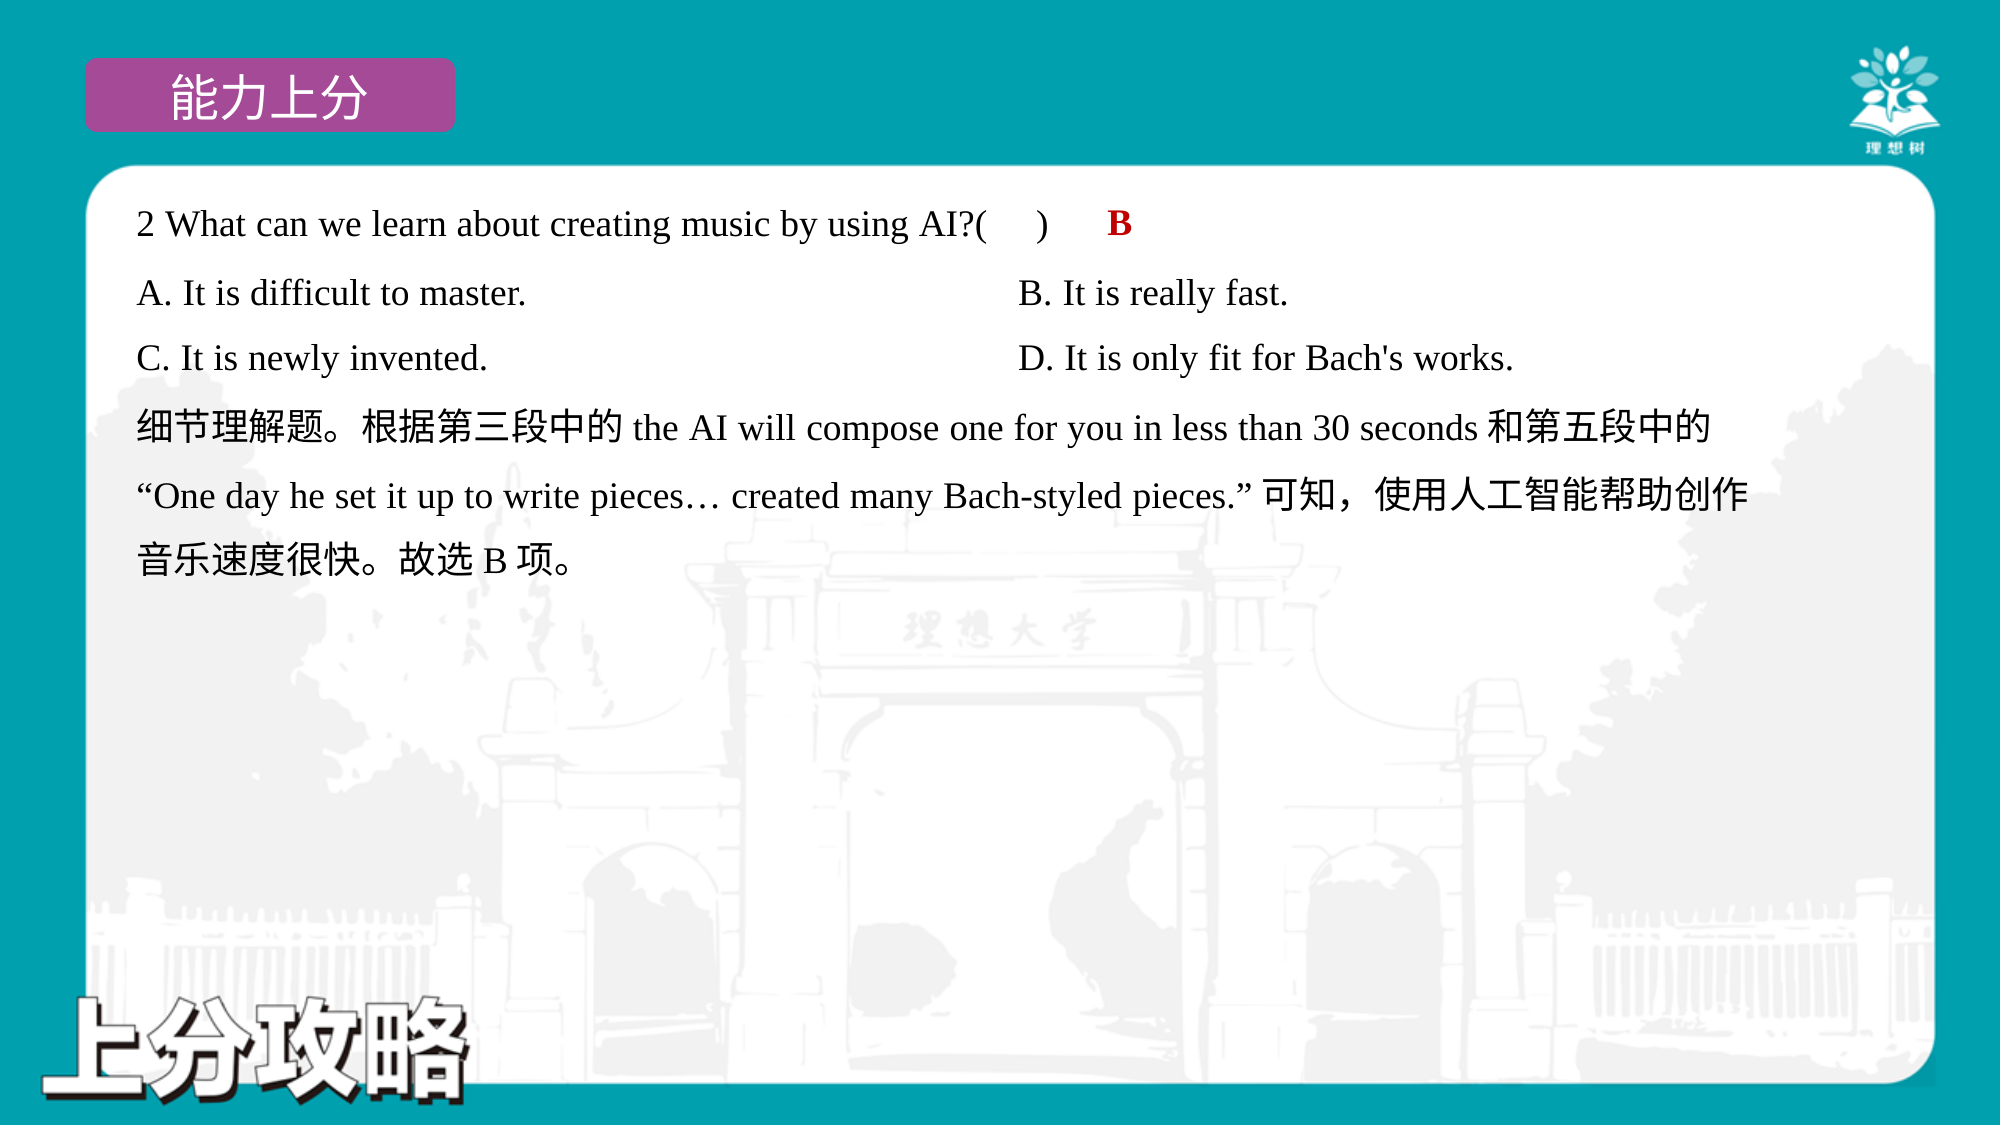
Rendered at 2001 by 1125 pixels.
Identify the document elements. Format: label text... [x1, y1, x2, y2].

text_box A. It is difficult to master. B. It is really fast. C. It is newly invented. D. It is only fit for Bach's works. [136, 244, 1865, 371]
text_box B [1093, 176, 1146, 236]
text_box 细节理解题。根据第三段中的the AI will compose one for you in less than 30 seconds和第五段中的 “One day he set it up to write pieces… created many Bach-styled pieces.”可知，使用人工智能帮助创作 音乐速度很快。故选B项。 [136, 379, 1865, 575]
text_box 2 What can we learn about creating music by using AI?( ) [136, 176, 1865, 237]
picture [0, 0, 2000, 1125]
